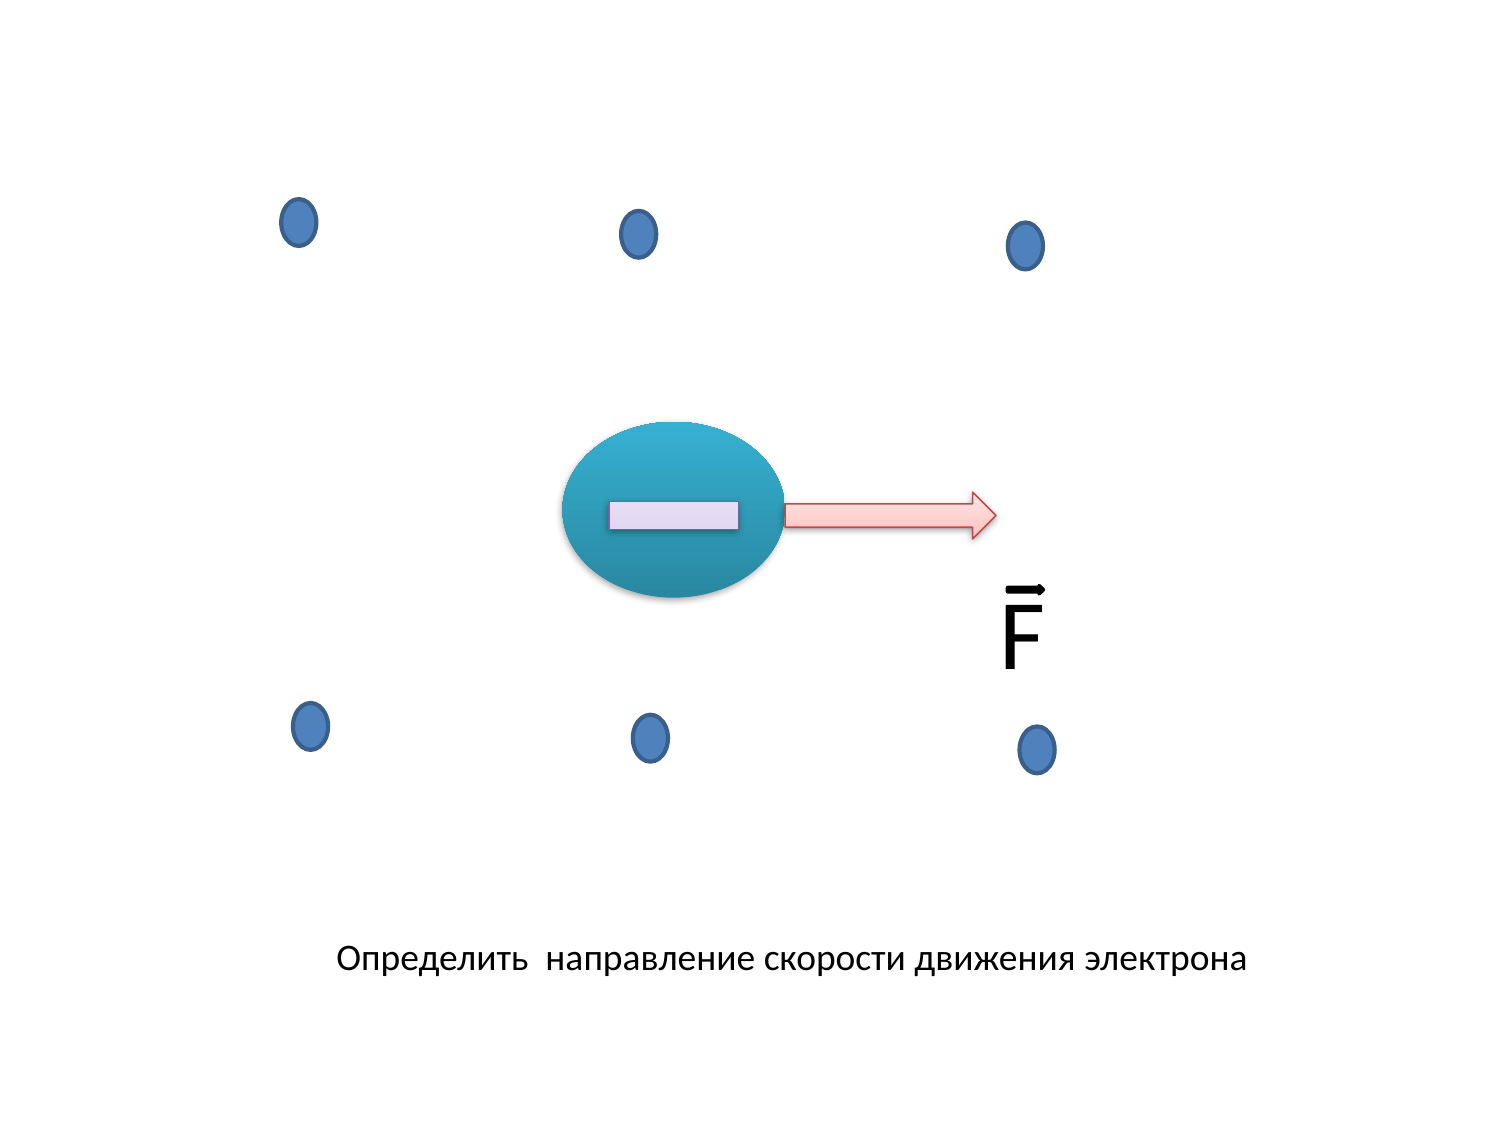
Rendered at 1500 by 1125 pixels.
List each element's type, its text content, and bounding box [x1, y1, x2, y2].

text_box [1005, 584, 1046, 596]
text_box [1017, 724, 1057, 776]
text_box [290, 700, 331, 752]
text_box [618, 208, 659, 260]
text_box [562, 421, 785, 598]
text_box F [984, 562, 1061, 698]
text_box Определить направление скорости движения электрона [321, 925, 1272, 986]
text_box [279, 197, 319, 249]
text_box [630, 712, 671, 764]
text_box [1005, 220, 1046, 272]
text_box [784, 491, 997, 540]
text_box [608, 501, 739, 530]
